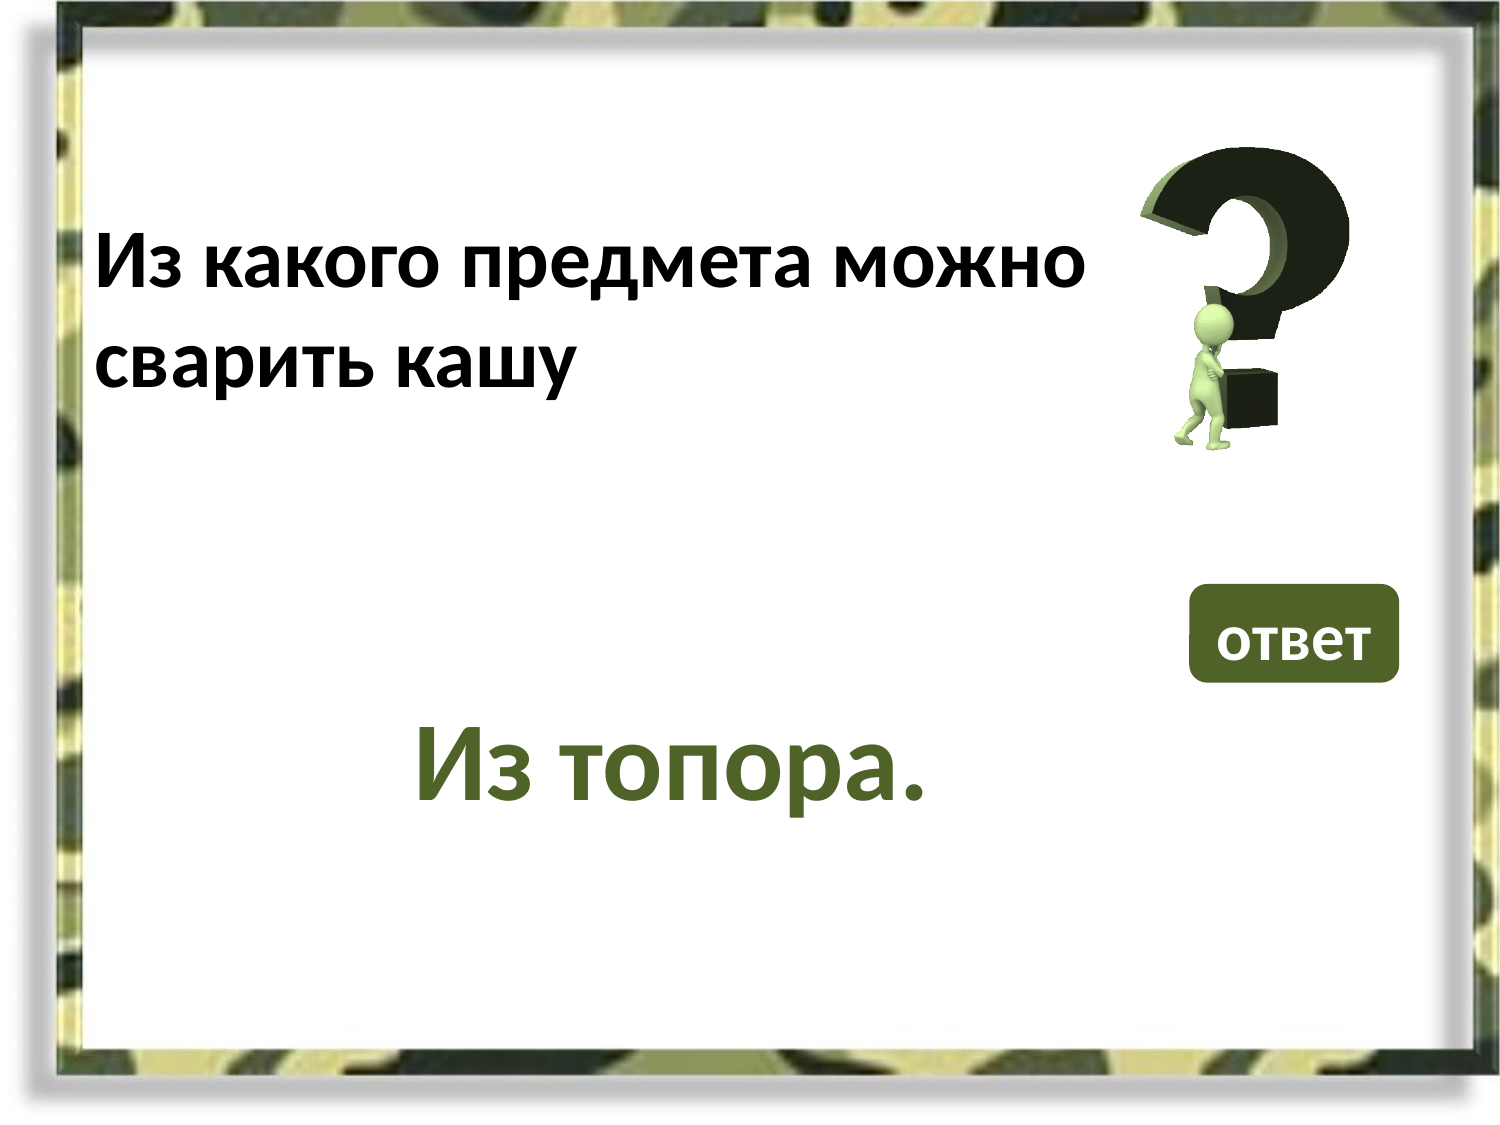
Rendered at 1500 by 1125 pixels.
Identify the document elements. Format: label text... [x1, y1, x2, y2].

text_box Из топора. [398, 680, 945, 831]
picture [0, 0, 1500, 1125]
text_box Из какого предмета можно сварить кашу [79, 196, 1164, 511]
text_box ответ [1189, 583, 1400, 683]
